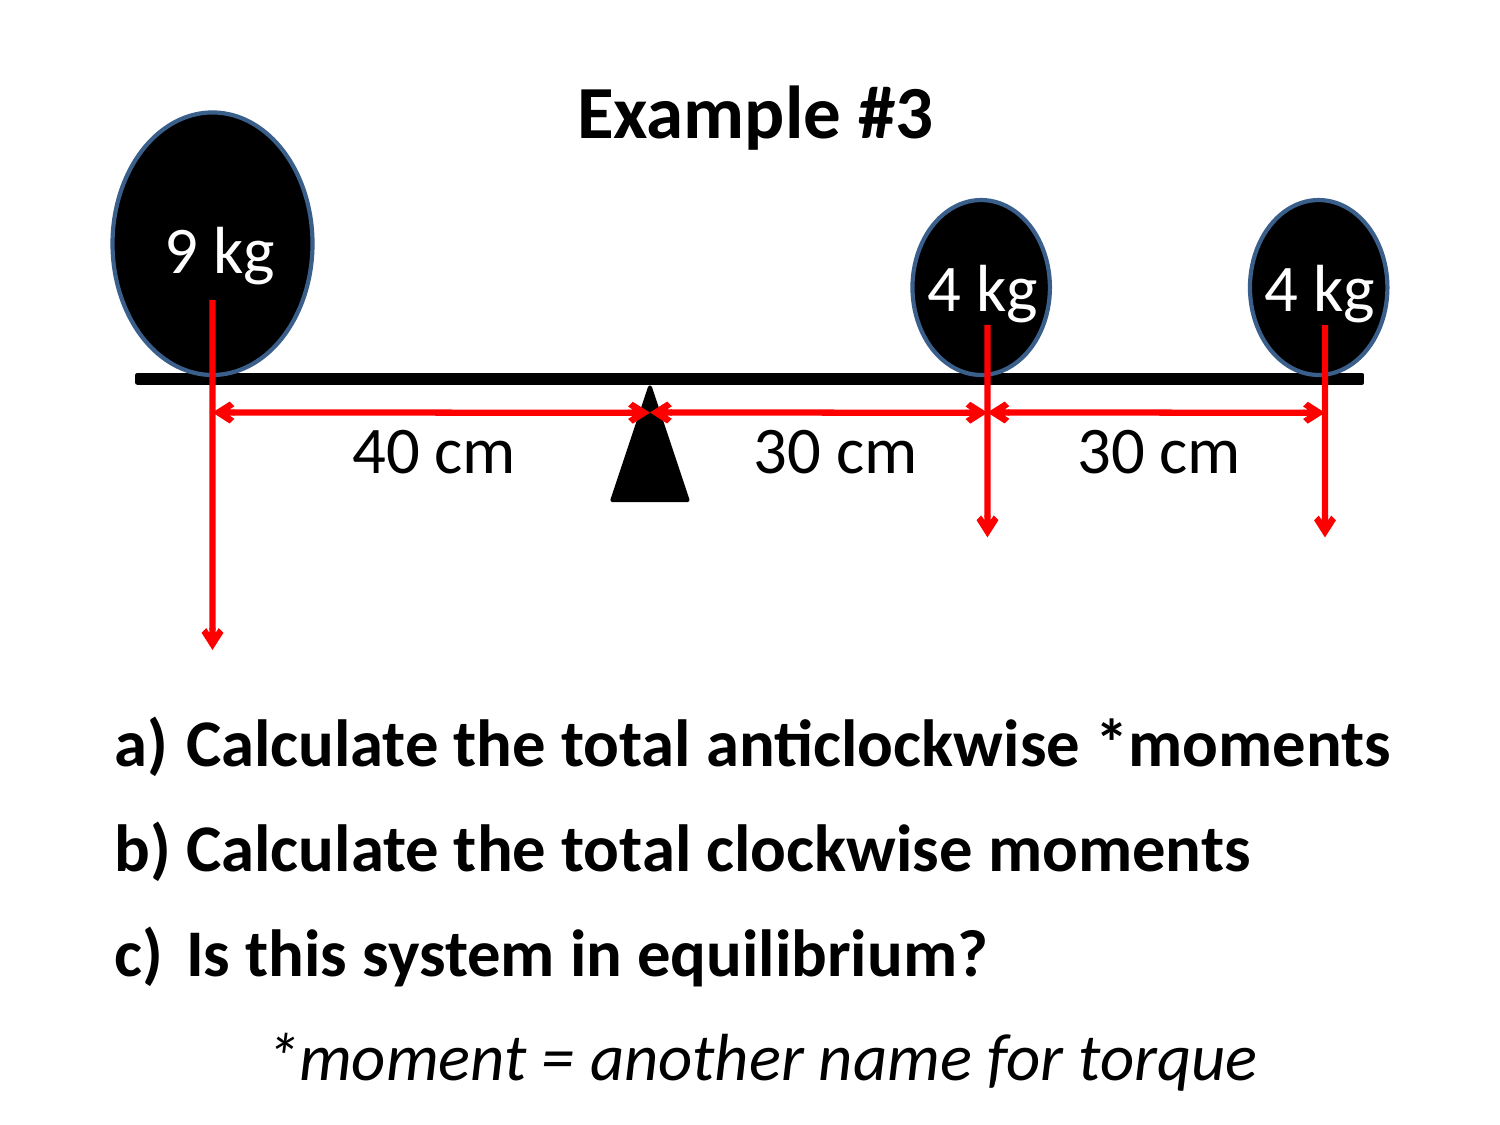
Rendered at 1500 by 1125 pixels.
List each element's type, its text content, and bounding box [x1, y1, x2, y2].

text_box [920, 333, 984, 378]
text_box [922, 197, 1040, 237]
text_box 40 cm [337, 399, 538, 410]
text_box Example #3 [562, 56, 1050, 162]
text_box 9 kg [150, 199, 350, 295]
text_box [1260, 197, 1378, 237]
text_box 4 kg [1250, 237, 1425, 333]
text_box [641, 385, 659, 411]
text_box [610, 421, 690, 503]
text_box [991, 373, 1321, 385]
text_box [991, 333, 1043, 377]
text_box 40 cm [337, 422, 538, 495]
text_box Calculate the total anticlockwise *moments Calculate the total clockwise moments Is this system in equilibrium? *moment = another name for torque [99, 692, 1425, 1102]
text_box [1329, 333, 1380, 377]
text_box 4 kg [912, 237, 1088, 333]
text_box 30 cm [1062, 422, 1263, 495]
text_box [1329, 373, 1364, 385]
text_box [216, 373, 984, 385]
text_box 30 cm [738, 422, 933, 495]
text_box [1257, 333, 1321, 378]
text_box [110, 110, 309, 378]
text_box 30 cm [1062, 399, 1263, 410]
text_box 30 cm [738, 399, 933, 410]
text_box [135, 373, 209, 385]
